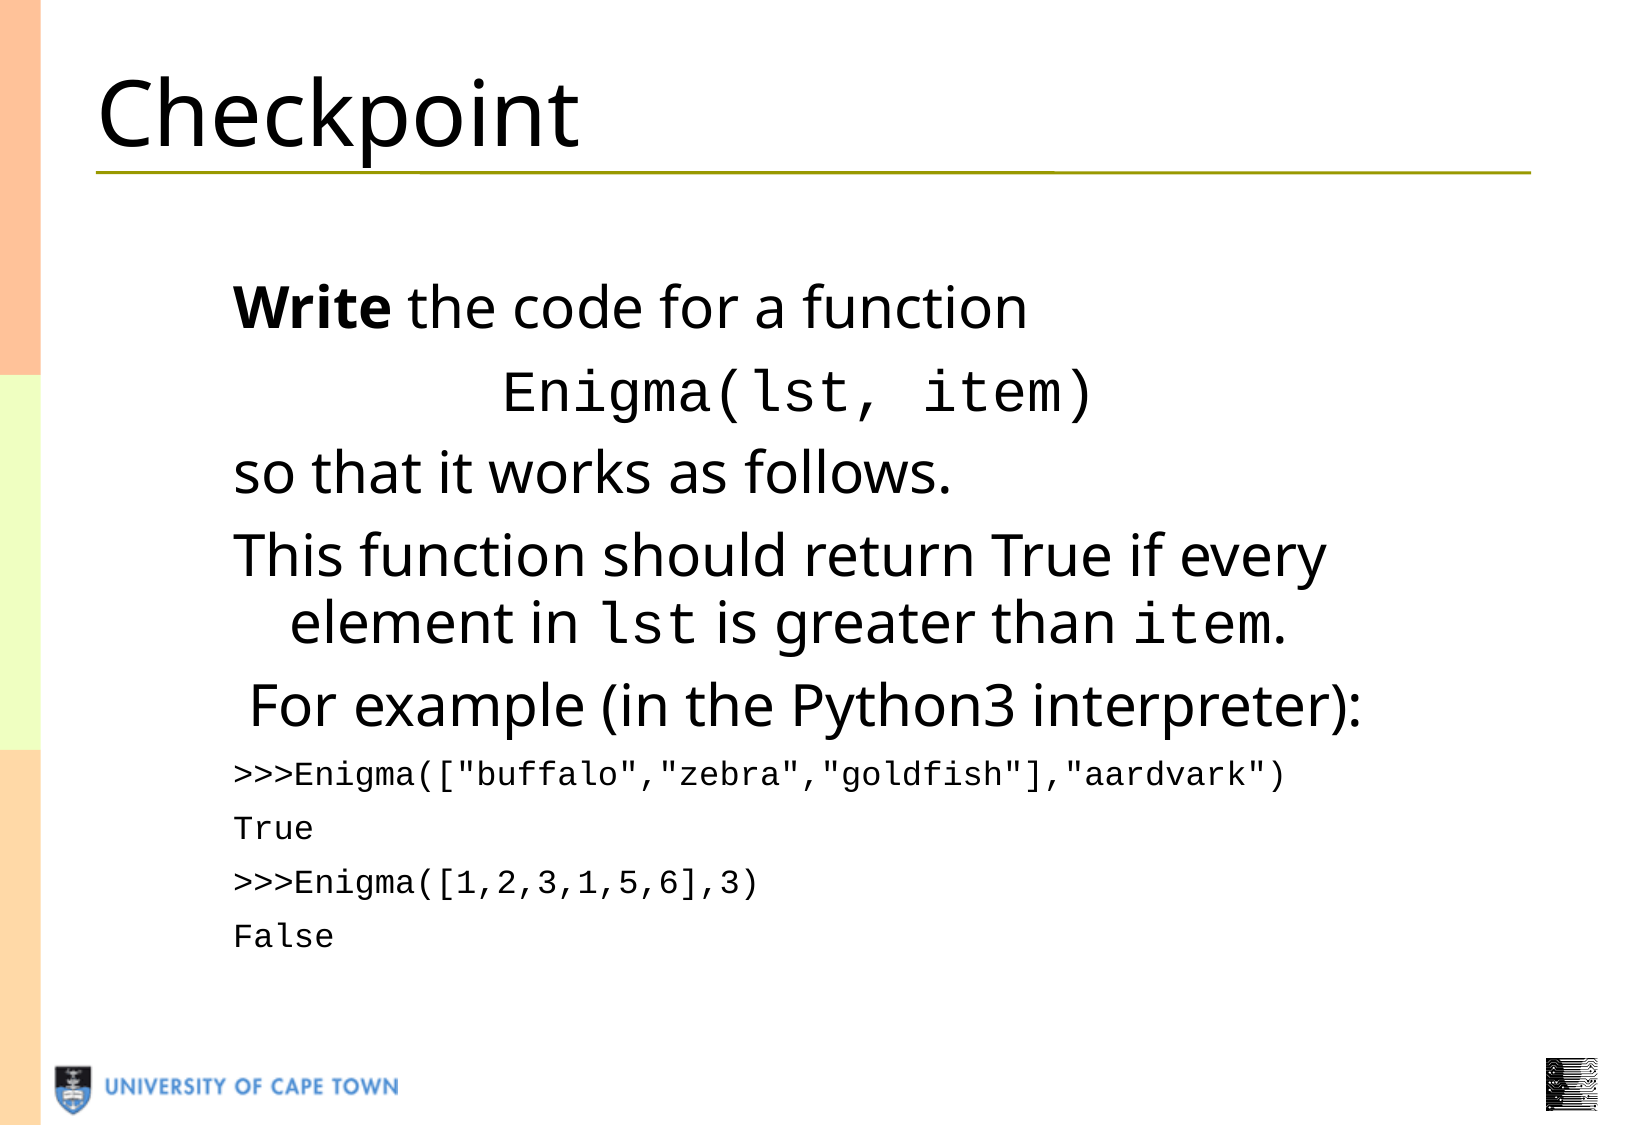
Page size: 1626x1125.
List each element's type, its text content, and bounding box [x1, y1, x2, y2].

picture [44, 1048, 398, 1125]
list Write the code for a function Enigma(lst, item) so that it works as follows. This function should return True if every element in lst is greater than item. For example (in the Python3 interpreter): >>>Enigma(["buffalo","zebra","goldfish"],"aardvark") True >>>Enigma([1,2,3,1,5,6],3) False [218, 264, 1418, 976]
picture [1546, 1058, 1598, 1111]
title Checkpoint [81, 29, 1543, 172]
